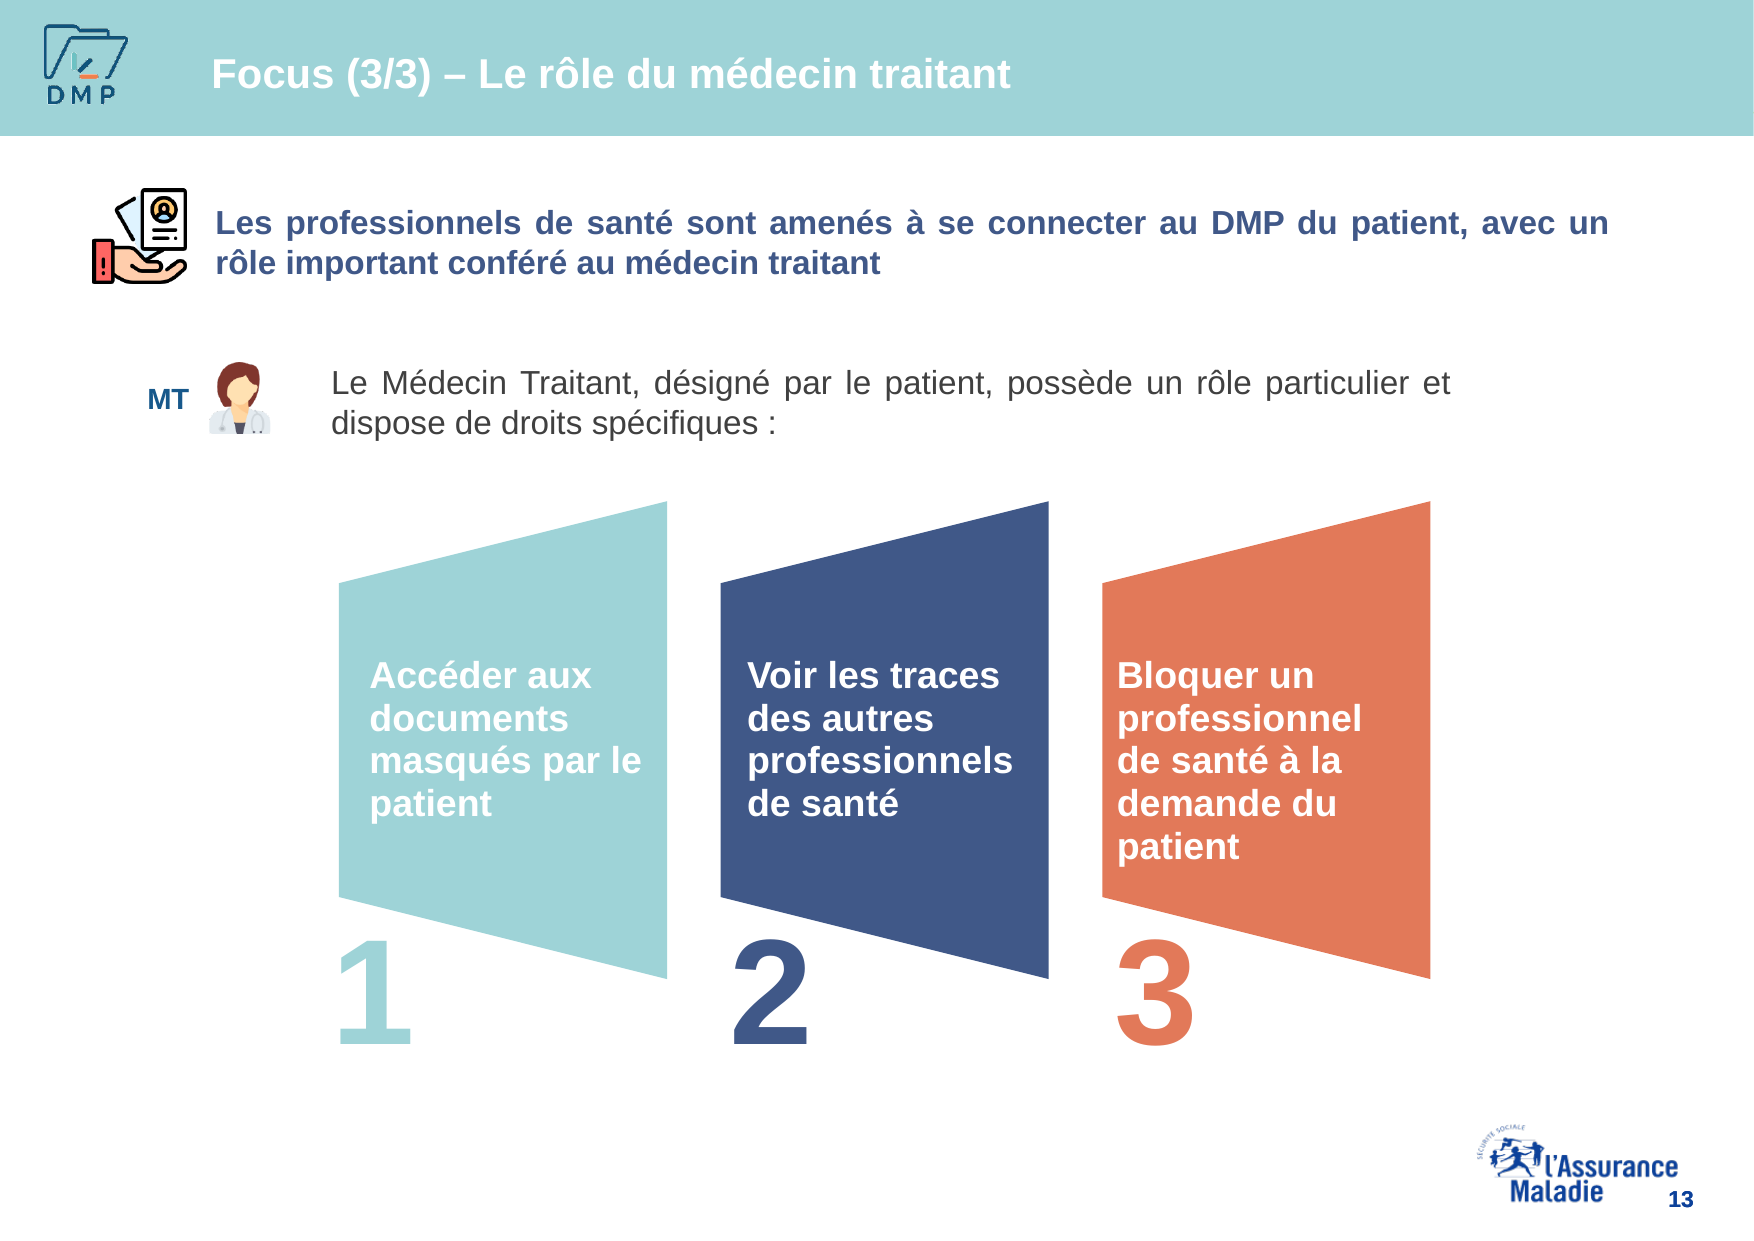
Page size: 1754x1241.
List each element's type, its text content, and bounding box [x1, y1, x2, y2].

picture [92, 188, 188, 284]
picture [202, 362, 278, 434]
text_box Le Médecin Traitant, désigné par le patient, possède un rôle particulier et dispose de droits spécifiques : [314, 333, 1469, 469]
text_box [315, 500, 1431, 1085]
text_box Focus (3/3) – Le rôle du médecin traitant [194, 25, 1444, 118]
picture [1467, 1116, 1682, 1211]
text_box MT [130, 360, 203, 435]
picture [14, 17, 149, 113]
text_box Les professionnels de santé sont amenés à se connecter au DMP du patient, avec un rôle important conféré au médecin traitant [200, 193, 1626, 289]
